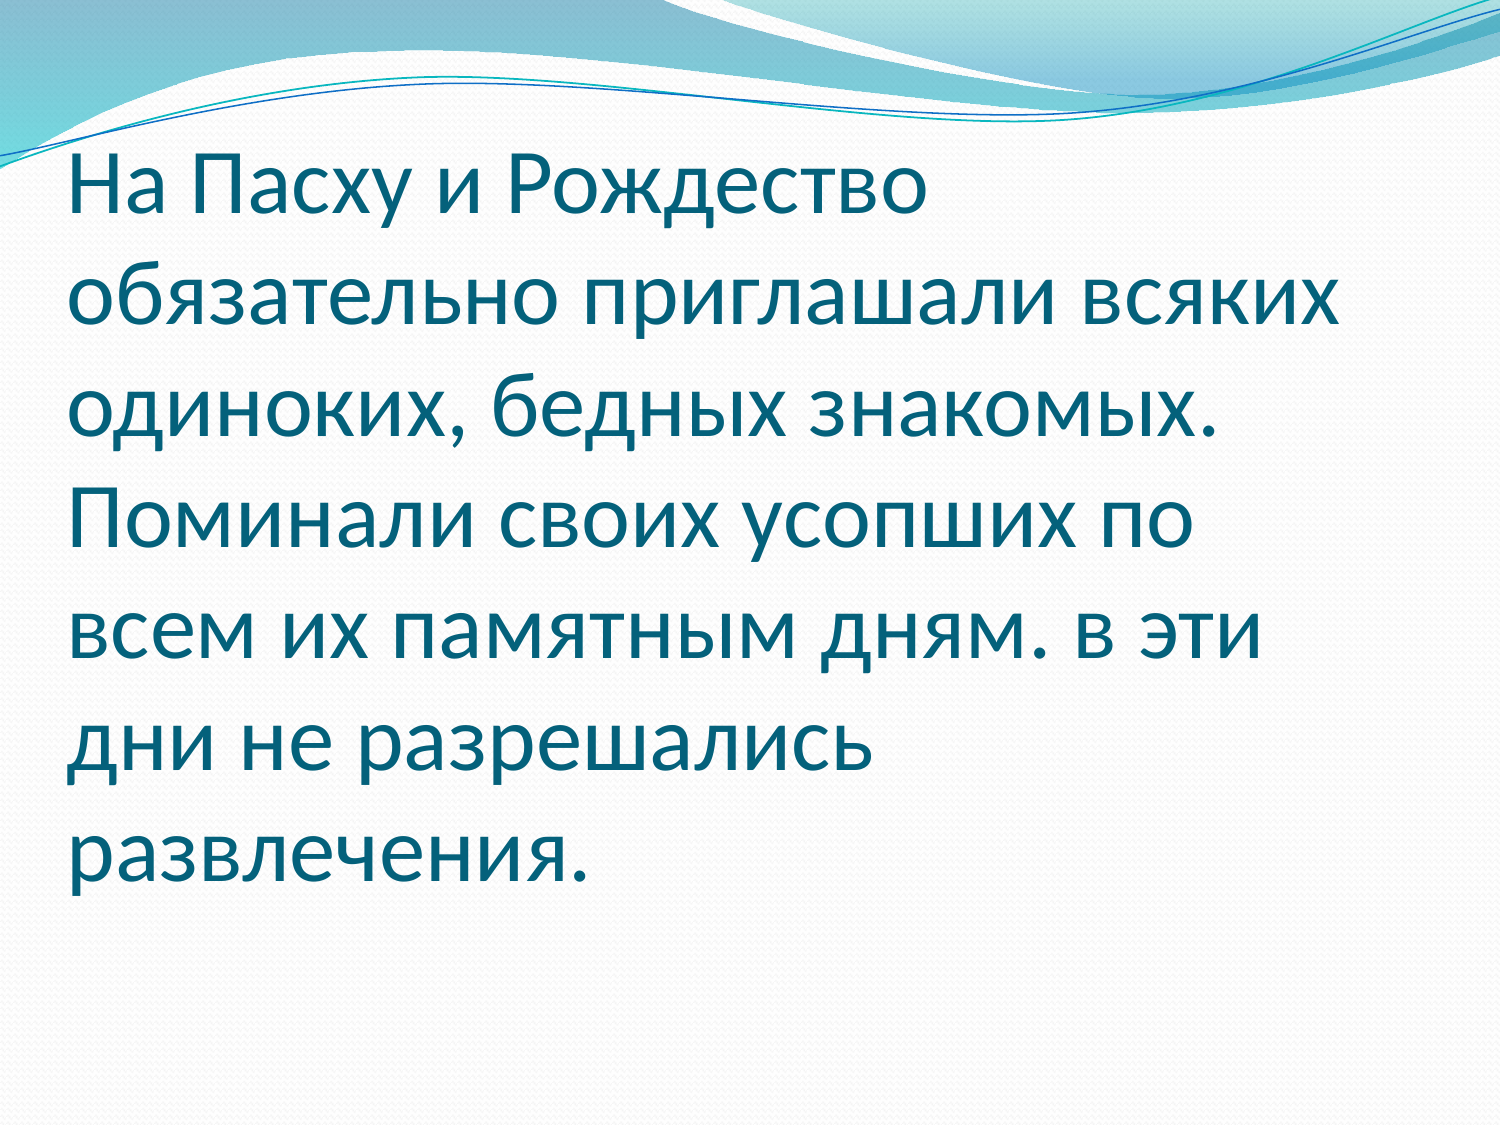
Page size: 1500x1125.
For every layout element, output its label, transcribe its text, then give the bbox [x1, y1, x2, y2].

title На Пасху и Рождество обязательно приглашали всяких одиноких, бедных знакомых. Поминали своих усопших по всем их памятным дням. в эти дни не разрешались развлечения. [66, 81, 1355, 900]
